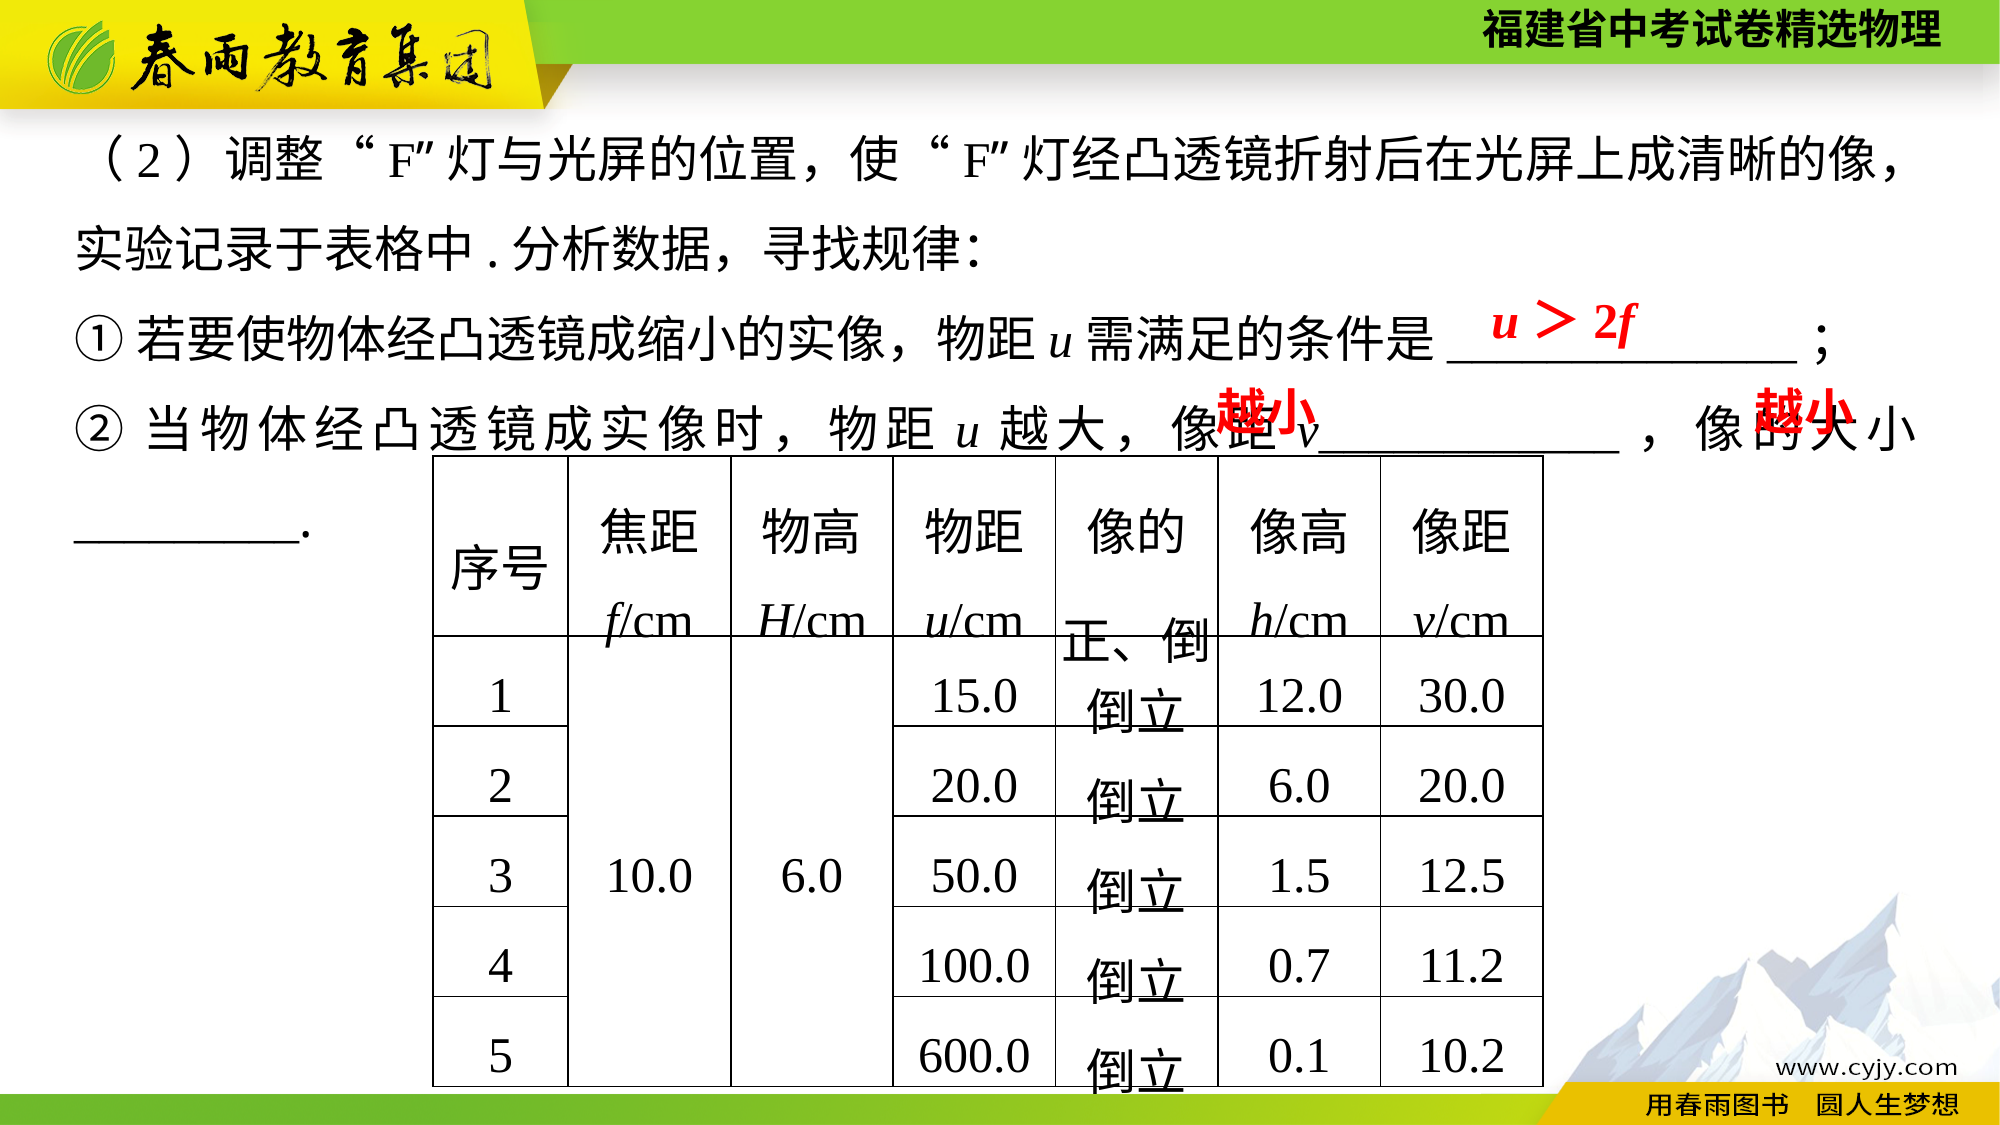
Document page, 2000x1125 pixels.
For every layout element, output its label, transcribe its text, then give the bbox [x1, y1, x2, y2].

table_cell 12.0 [1219, 637, 1380, 725]
table_cell 12.5 [1381, 817, 1542, 906]
text_box 越小 [1740, 373, 1920, 449]
list （2）调整“F”灯与光屏的位置，使“F”灯经凸透镜折射后在光屏上成清晰的像，实验记录于表格中.分析数据，寻找规律： ①若要使物体经凸透镜成缩小的实像，物距u需满足的条件是______________； ②当物体经凸透镜成实像时，物距u越大，像距v____________，像的大小_________. [59, 90, 1944, 458]
table_cell 1.5 [1219, 817, 1380, 906]
table_cell 15.0 [894, 637, 1055, 725]
table_header 序号 [434, 457, 567, 635]
table_cell 倒立 [1056, 727, 1217, 815]
table_cell 倒立 [1056, 637, 1217, 725]
table_cell 倒立 [1056, 997, 1217, 1086]
table_cell 0.7 [1219, 907, 1380, 996]
table_cell 倒立 [1056, 907, 1217, 996]
table_cell 4 [434, 907, 567, 996]
table_cell 6.0 [1219, 727, 1380, 815]
table_header 物距 u/cm [894, 457, 1055, 635]
table_header 像高 h/cm [1219, 457, 1380, 635]
table_cell 1 [434, 637, 567, 725]
table_cell 600.0 [894, 997, 1055, 1086]
table_cell 2 [434, 727, 567, 815]
text_box u＞2f [1414, 281, 1712, 356]
table_header 像距 v/cm [1381, 457, 1542, 635]
table_cell 11.2 [1381, 907, 1542, 996]
table_cell 5 [434, 997, 567, 1086]
table_cell 20.0 [894, 727, 1055, 815]
table_cell 倒立 [1056, 817, 1217, 906]
table_cell 30.0 [1381, 637, 1542, 725]
table_cell 50.0 [894, 817, 1055, 906]
table_header 物高 H/cm [732, 457, 892, 635]
table_cell 6.0 [732, 637, 892, 1086]
table_cell 20.0 [1381, 727, 1542, 815]
picture [0, 0, 2000, 1125]
table_cell 100.0 [894, 907, 1055, 996]
table_header 像的 正、倒 [1056, 457, 1217, 635]
text_box 越小 [1201, 372, 1332, 448]
table_cell 10.2 [1381, 997, 1542, 1086]
table_cell 10.0 [569, 637, 730, 1086]
table_cell 0.1 [1219, 997, 1380, 1086]
table_header 焦距 f/cm [569, 457, 730, 635]
table_cell 3 [434, 817, 567, 906]
